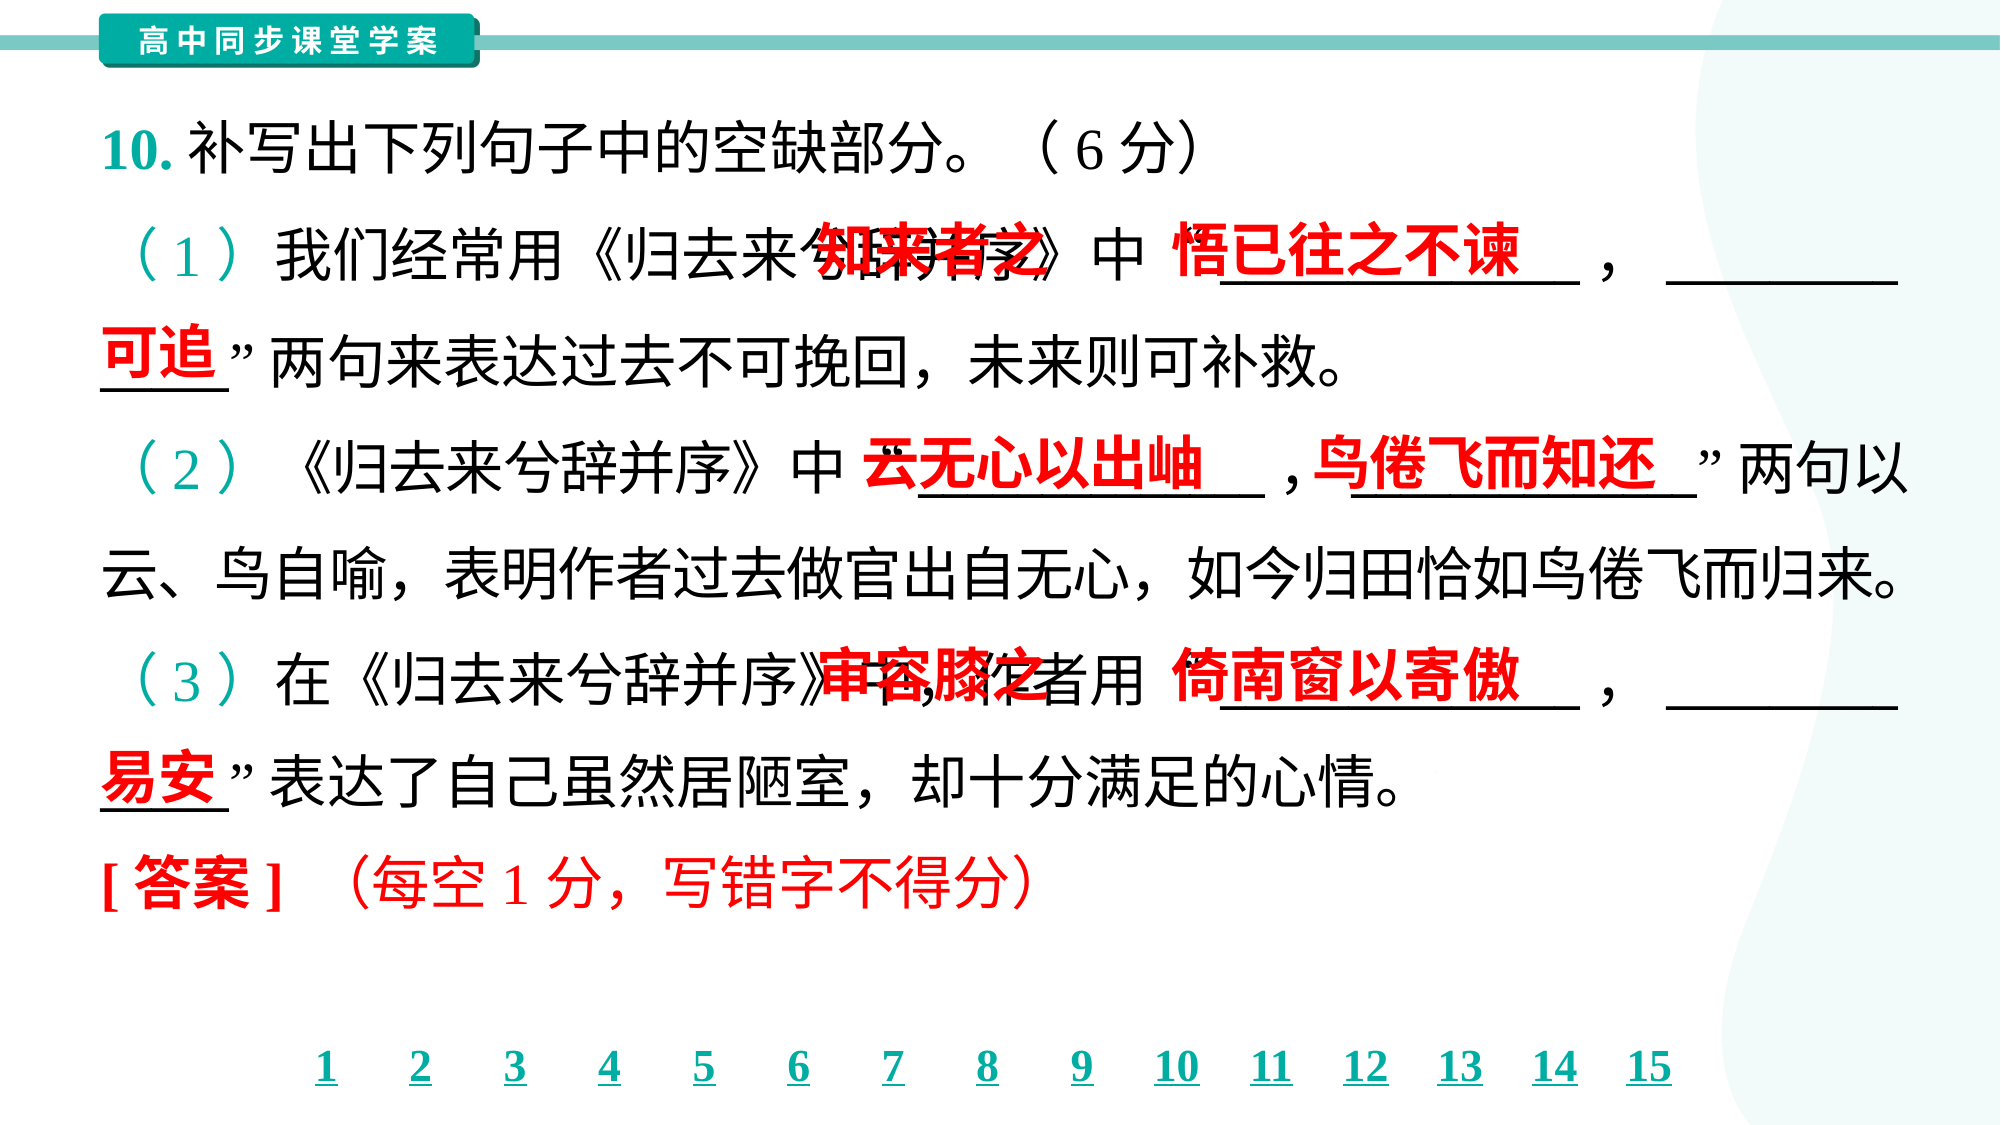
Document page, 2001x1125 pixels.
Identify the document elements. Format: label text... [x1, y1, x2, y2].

text_box （1）我们经常用《归去来兮辞并序》中“______________，_________ _____”两句来表达过去不可挽回，未来则可补救。 （2）《归去来兮辞并序》中“______________，______________”两句以 云、鸟自喻，表明作者过去做官出自无心，如今归田恰如鸟倦飞而归来。 （3）在《归去来兮辞并序》中，作者用“______________，_________ _____”表达了自己虽然居陋室，却十分满足的心情。 [100, 800, 1899, 805]
text_box 鸟倦飞而知还 [1290, 389, 1678, 484]
text_box 云无心以出岫 [839, 389, 1227, 484]
text_box [答案] （每空1分，写错字不得分） [100, 812, 1899, 905]
text_box 审容膝之 易安 [100, 602, 1899, 800]
text_box 知来者之 可追 [100, 177, 1899, 375]
text_box 10.补写出下列句子中的空缺部分。（6分） [100, 76, 1899, 170]
text_box （1）我们经常用《归去来兮辞并序》中“______________，_________ _____”两句来表达过去不可挽回，未来则可补救。 （2）《归去来兮辞并序》中“______________，______________”两句以 云、鸟自喻，表明作者过去做官出自无心，如今归田恰如鸟倦飞而归来。 （3）在《归去来兮辞并序》中，作者用“______________，_________ _____”表达了自己虽然居陋室，却十分满足的心情。 [100, 375, 1899, 602]
picture [0, 0, 2000, 1125]
